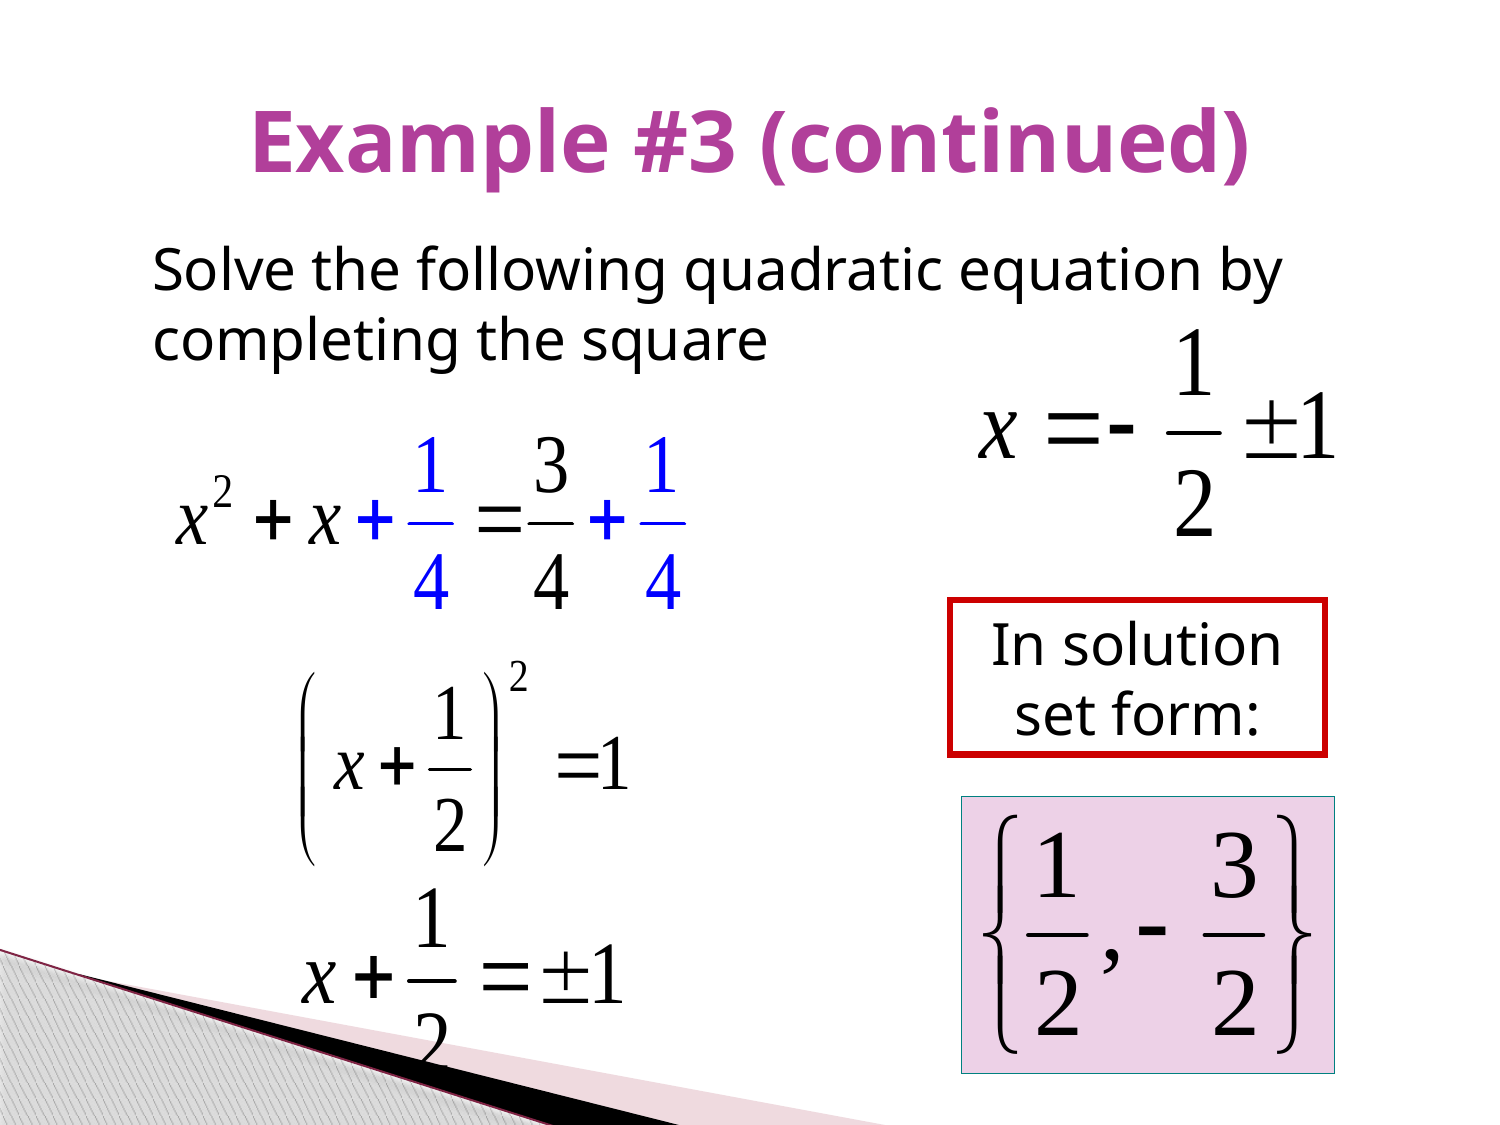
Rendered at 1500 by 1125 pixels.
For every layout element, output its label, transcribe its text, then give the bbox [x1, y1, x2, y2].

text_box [162, 412, 701, 629]
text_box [287, 862, 636, 1093]
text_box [287, 639, 638, 865]
text_box Solve the following quadratic equation by completing the square [137, 224, 1325, 380]
title Example #3 (continued) [75, 45, 1425, 233]
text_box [962, 299, 1347, 559]
text_box In solution set form: [949, 599, 1325, 755]
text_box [961, 796, 1336, 1074]
